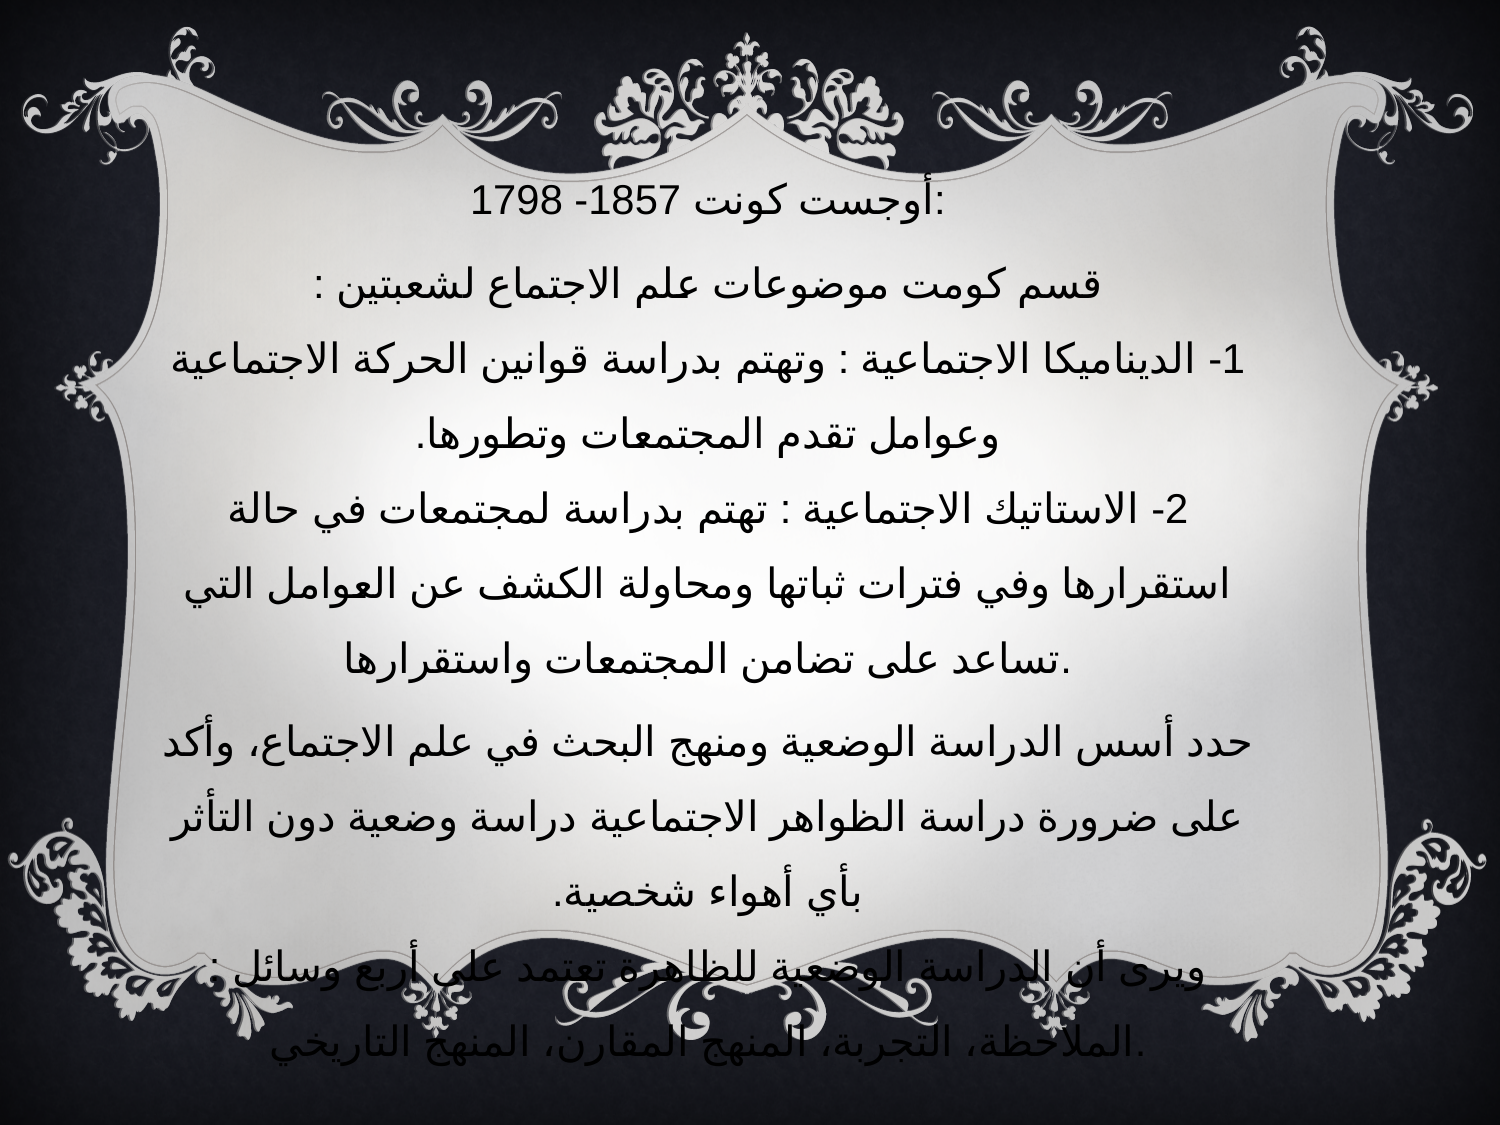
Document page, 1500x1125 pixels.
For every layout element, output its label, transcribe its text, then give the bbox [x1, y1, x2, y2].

picture [0, 0, 1500, 1125]
list أوجست كونت 1857- 1798: قسم كومت موضوعات علم الاجتماع لشعبتين : 1- الديناميكا الاجتماعية : وتهتم بدراسة قوانين الحركة الاجتماعية وعوامل تقدم المجتمعات وتطورها. 2- الاستاتيك الاجتماعية : تهتم بدراسة لمجتمعات في حالة استقرارها وفي فترات ثباتها ومحاولة الكشف عن العوامل التي تساعد على تضامن المجتمعات واستقرارها. حدد أسس الدراسة الوضعية ومنهج البحث في علم الاجتماع، وأكد على ضرورة دراسة الظواهر الاجتماعية دراسة وضعية دون التأثر بأي أهواء شخصية. ويرى أن الدراسة الوضعية للظاهرة تعتمد على أربع وسائل : الملاحظة، التجربة، المنهج المقارن، المنهج التاريخي. [140, 140, 1275, 914]
